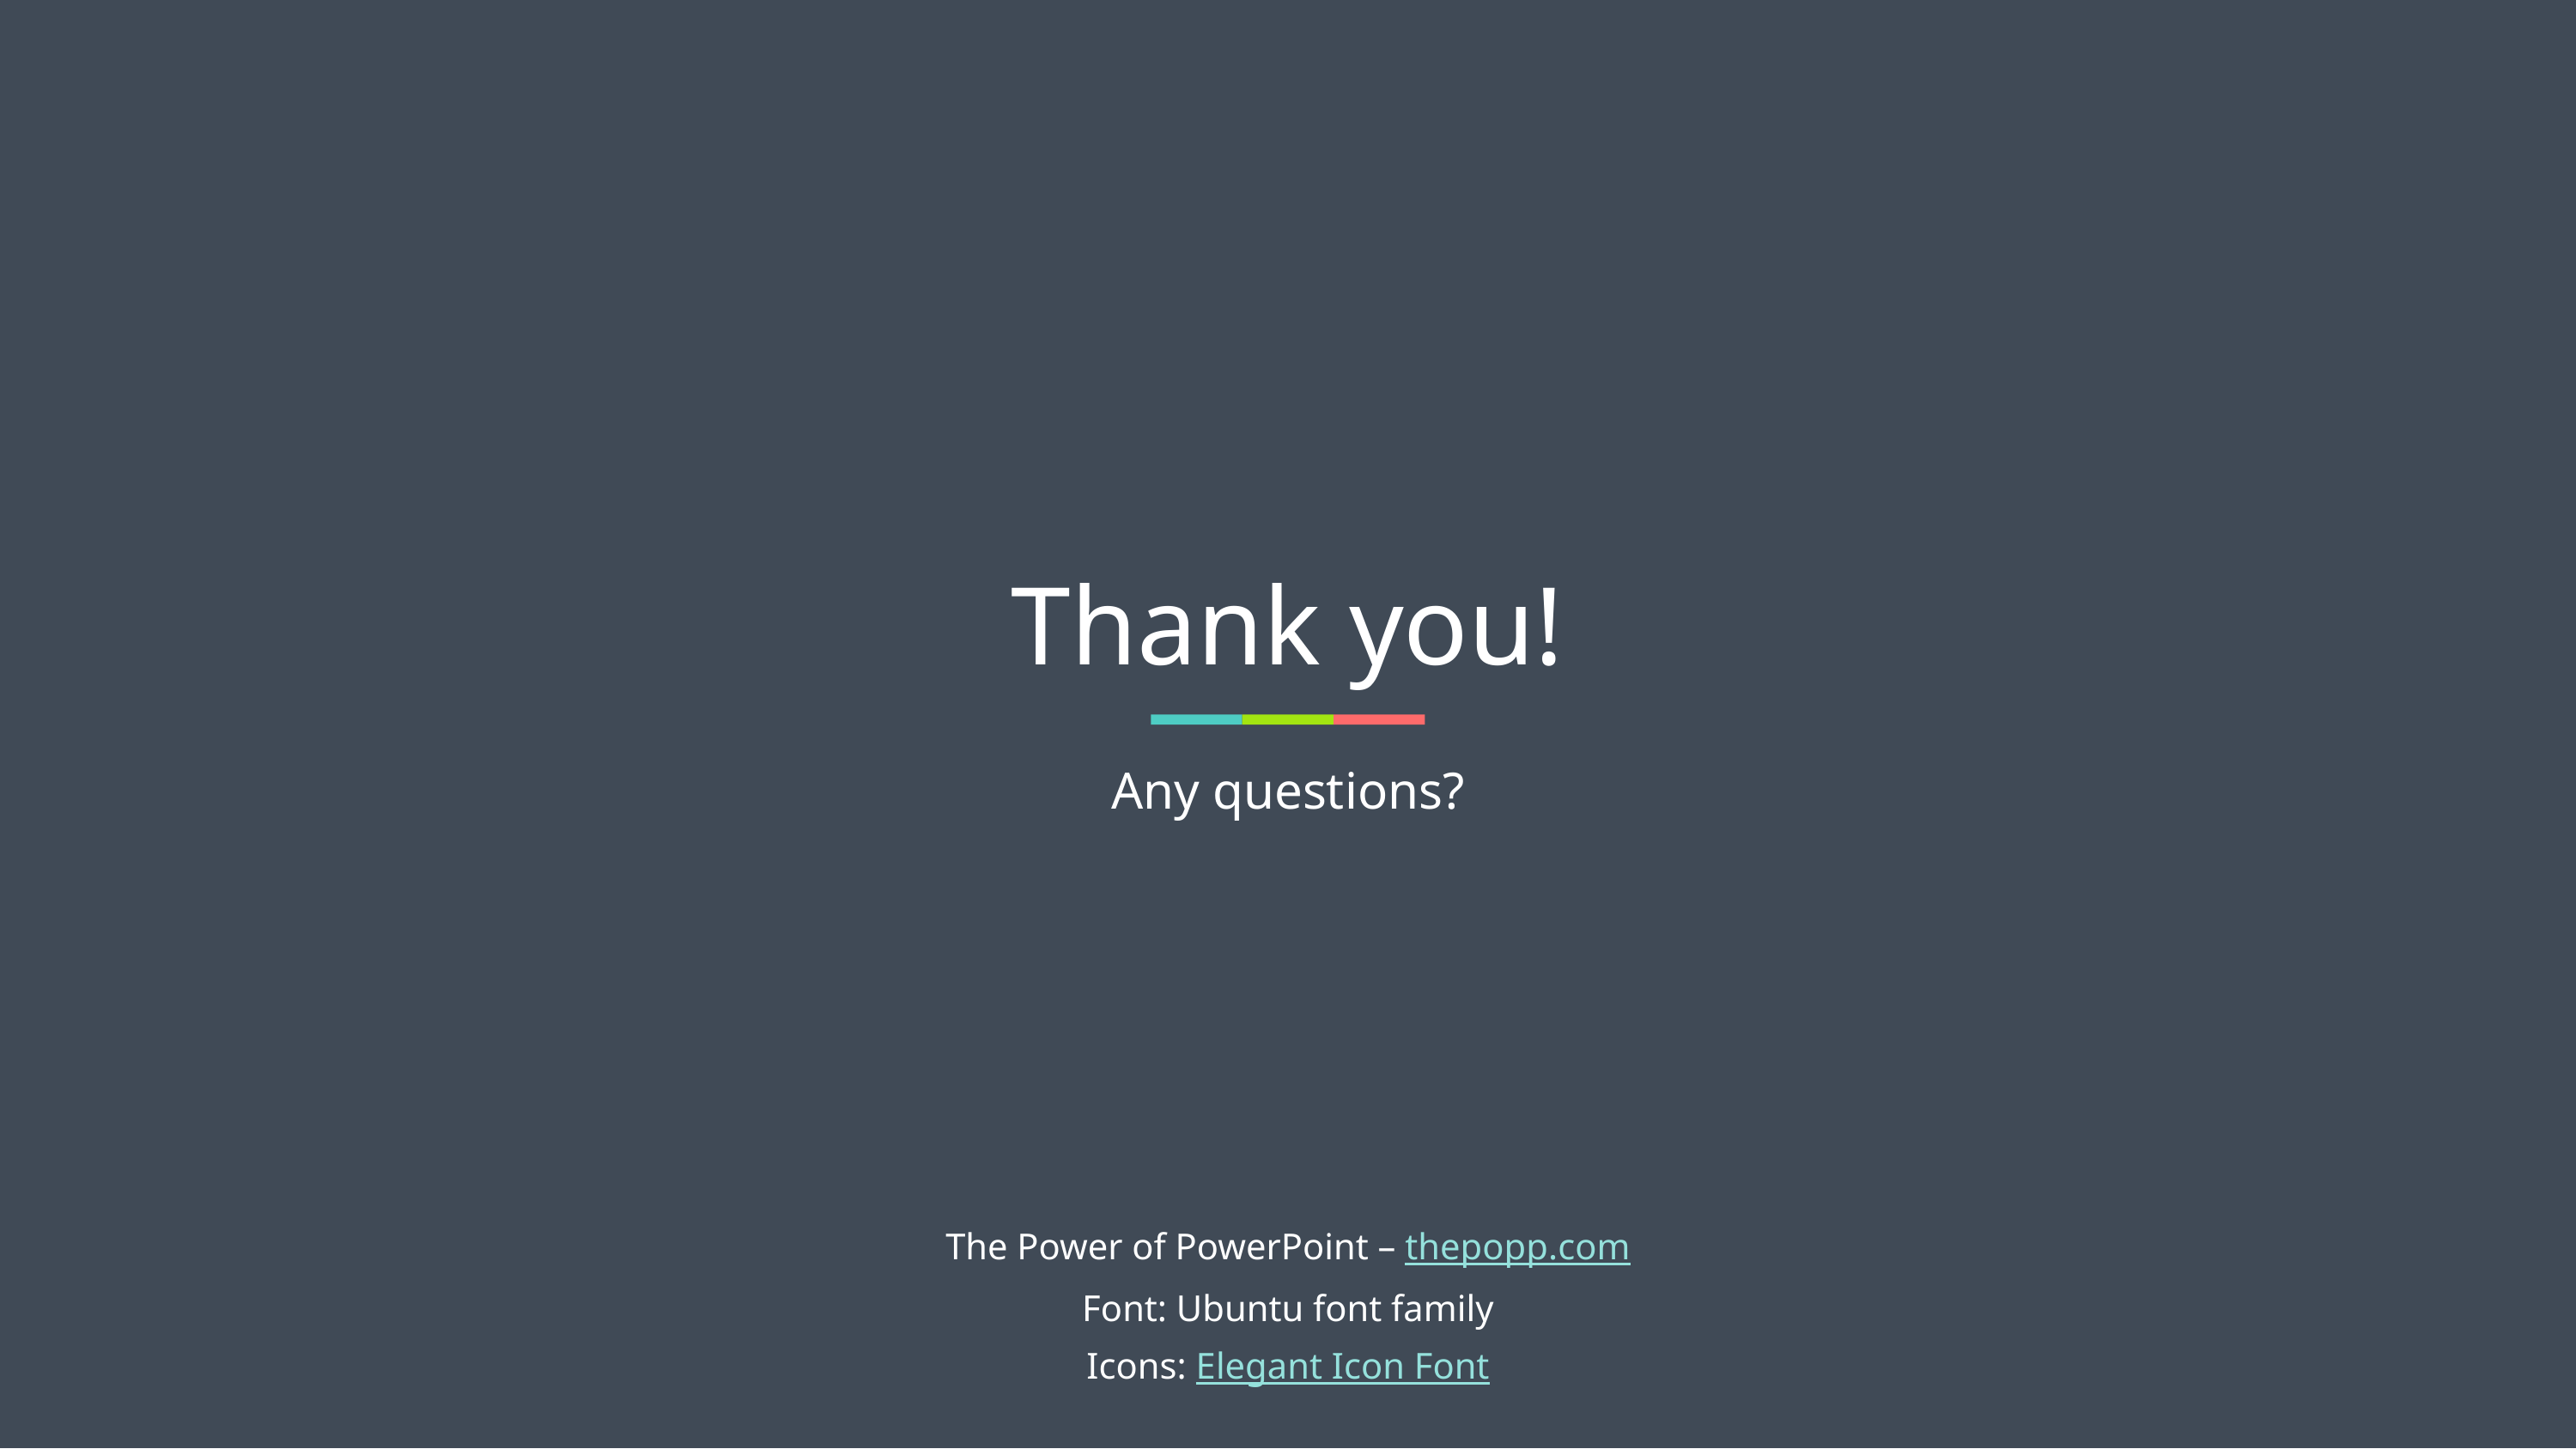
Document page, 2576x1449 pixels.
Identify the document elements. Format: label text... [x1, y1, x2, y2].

list Any questions? [451, 753, 2125, 858]
list The Power of PowerPoint – thepopp.com Font: Ubuntu font family Icons: Elegant Icon Font [451, 1166, 2125, 1399]
title Thank you! [67, 513, 2509, 694]
